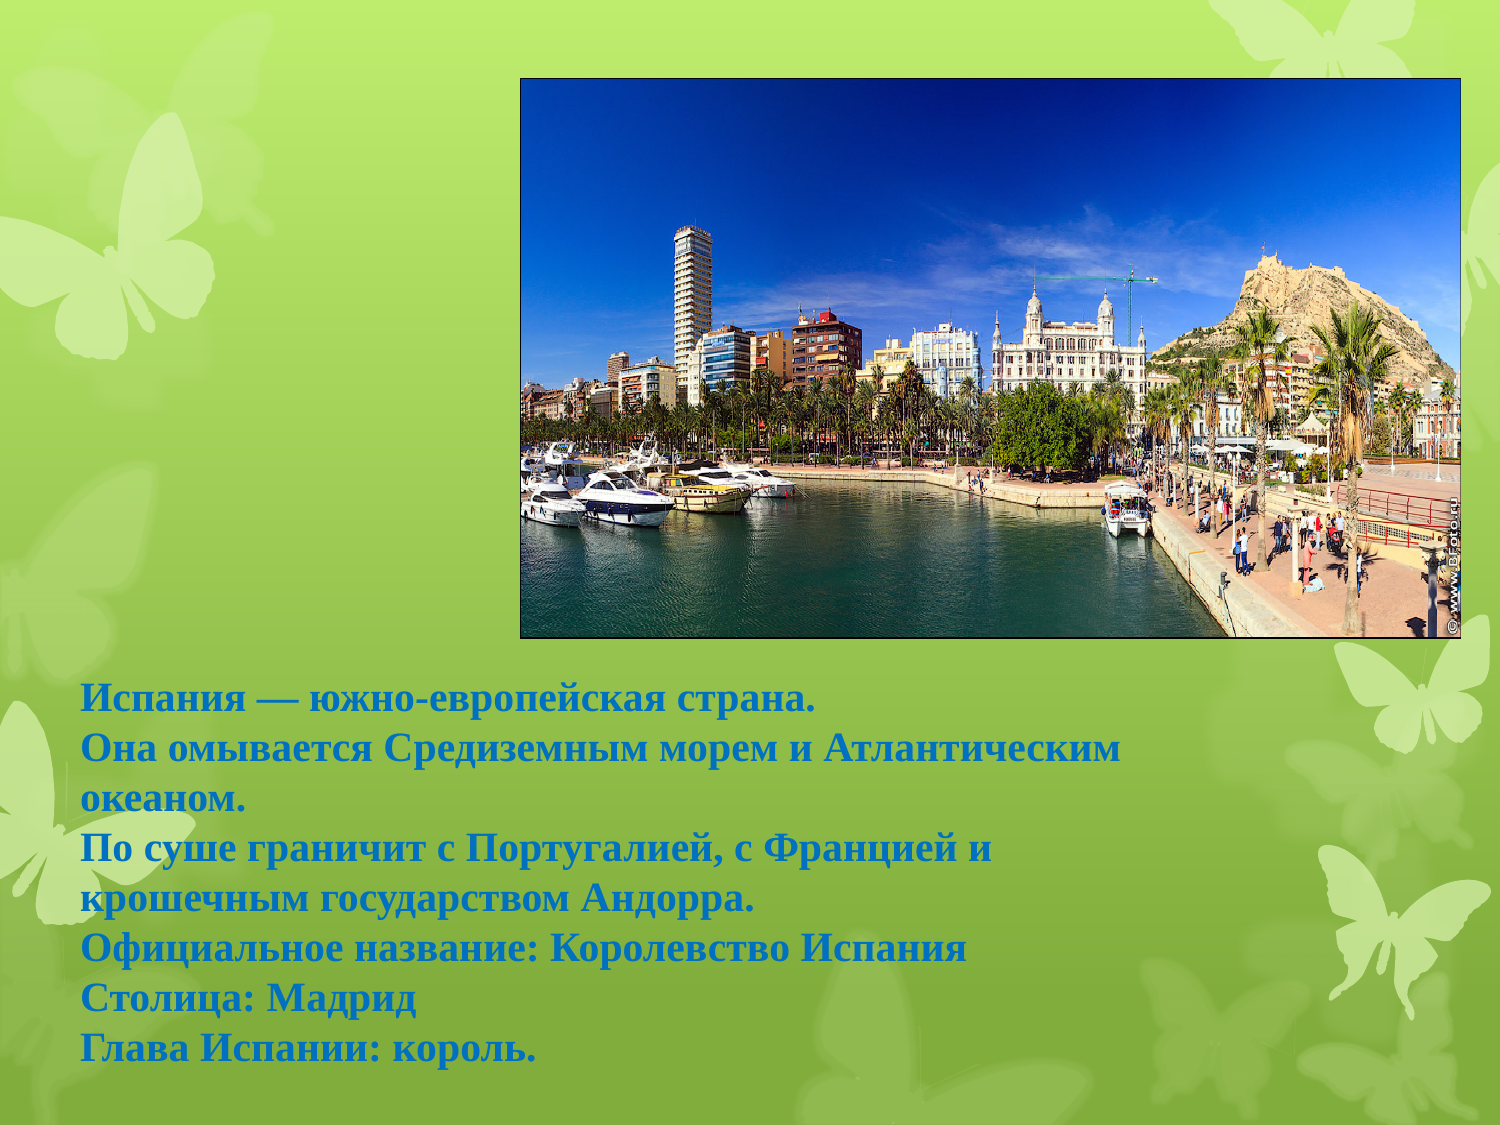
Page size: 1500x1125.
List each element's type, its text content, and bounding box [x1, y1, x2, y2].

title Испания — южно-европейская страна. Она омывается Средиземным морем и Атлантическим океаном. По суше граничит с Португалией, с Францией и крошечным государством Андорра. Официальное название: Королевство Испания Столица: Мадрид Глава Испании: король. [64, 834, 1234, 986]
picture [519, 77, 1462, 639]
